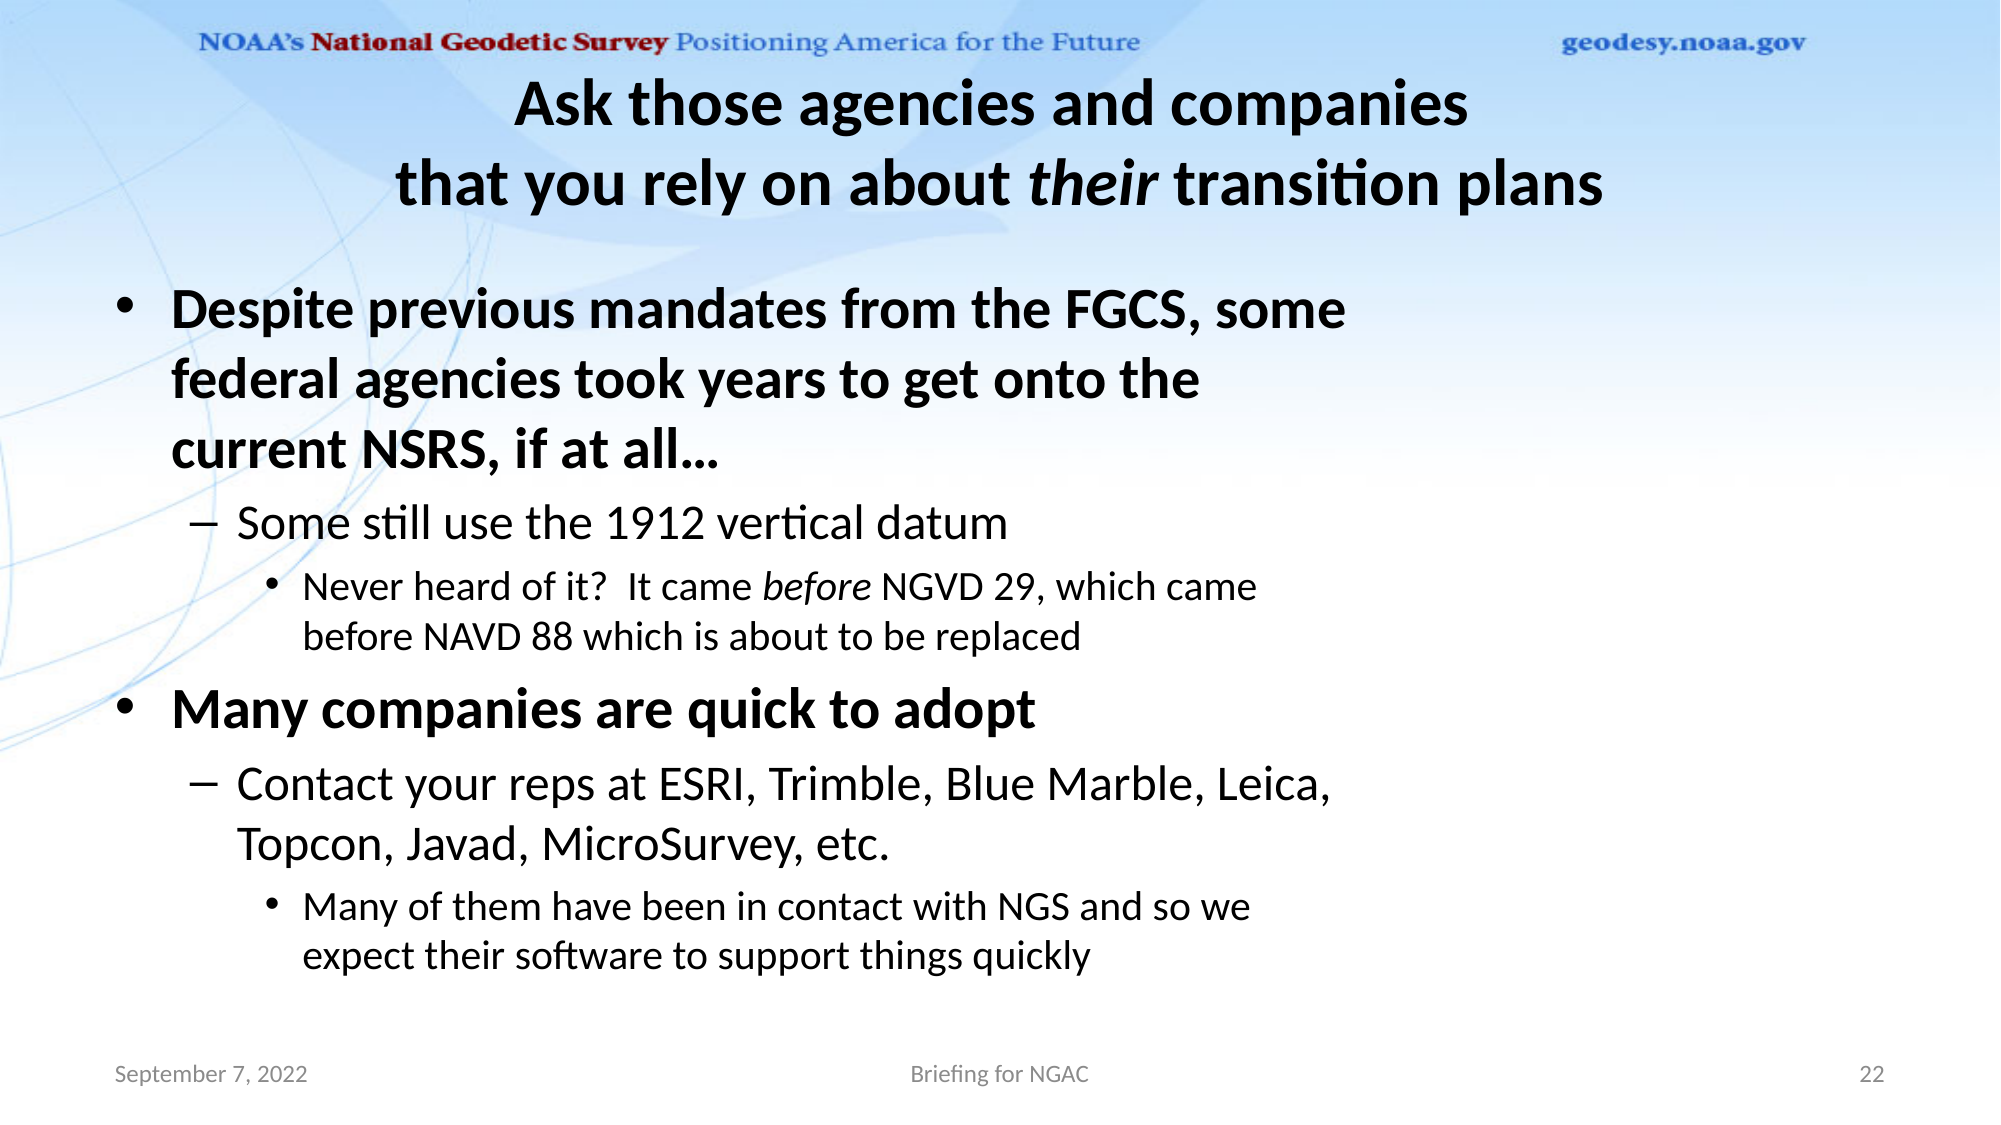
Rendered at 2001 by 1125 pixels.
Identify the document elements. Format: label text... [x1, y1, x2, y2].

picture [0, 0, 2001, 1125]
list Despite previous mandates from the FGCS, some federal agencies took years to get onto the current NSRS, if at all… Some still use the 1912 vertical datum Never heard of it? It came before NGVD 29, which came before NAVD 88 which is about to be replaced Many companies are quick to adopt Contact your reps at ESRI, Trimble, Blue Marble, Leica, Topcon, Javad, MicroSurvey, etc. Many of them have been in contact with NGS and so we expect their software to support things quickly [99, 262, 1373, 1005]
title Ask those agencies and companies that you rely on about their transition plans [99, 45, 1900, 233]
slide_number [99, 1042, 567, 1103]
slide_number 22 [1433, 1042, 1900, 1103]
footer Briefing for NGAC [683, 1042, 1317, 1103]
